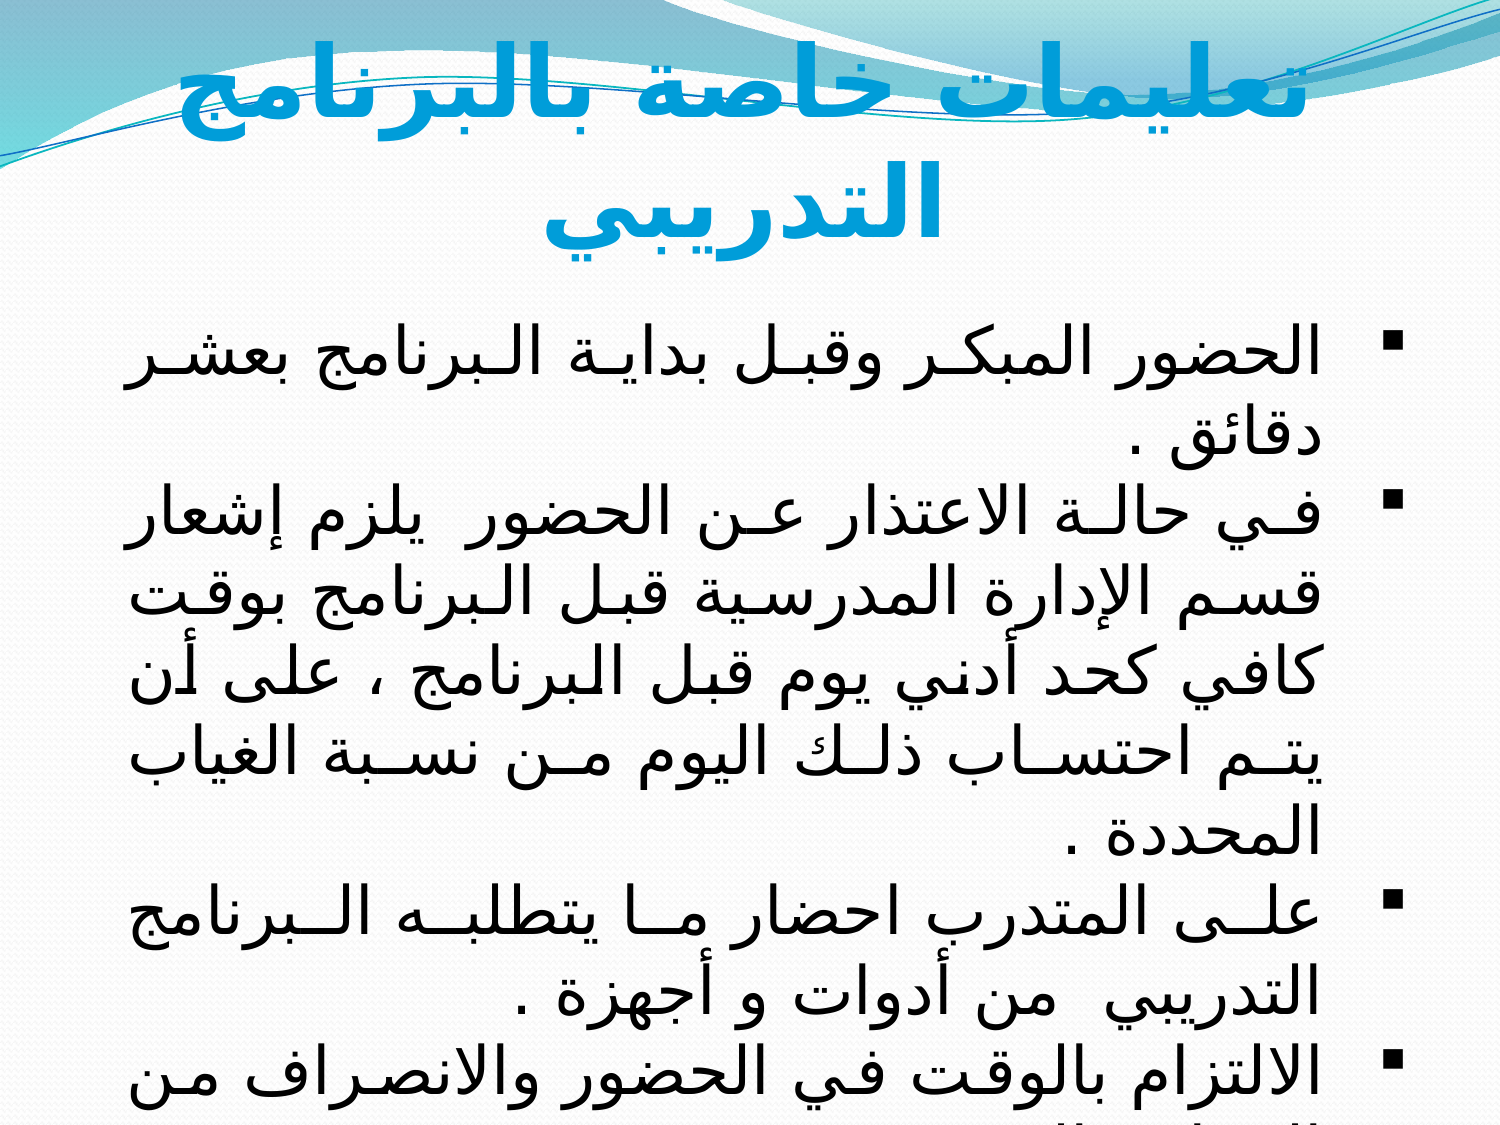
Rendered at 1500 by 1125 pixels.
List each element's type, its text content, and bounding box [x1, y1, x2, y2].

text_box تعليمات خاصة بالبرنامج التدريبي [51, 52, 1437, 222]
text_box الحضور المبكر وقبل بداية البرنامج بعشر دقائق . في حالة الاعتذار عن الحضور يلزم إشعار قسم الإدارة المدرسية قبل البرنامج بوقت كافي كحد أدني يوم قبل البرنامج ، على أن يتم احتساب ذلك اليوم من نسبة الغياب المحددة . على المتدرب احضار ما يتطلبه البرنامج التدريبي من أدوات و أجهزة . الالتزام بالوقت في الحضور والانصراف من البرنامج التدريبي . كتابة التقرير المطلوب بعد كل زيارة ميدانية . [112, 300, 1424, 1125]
